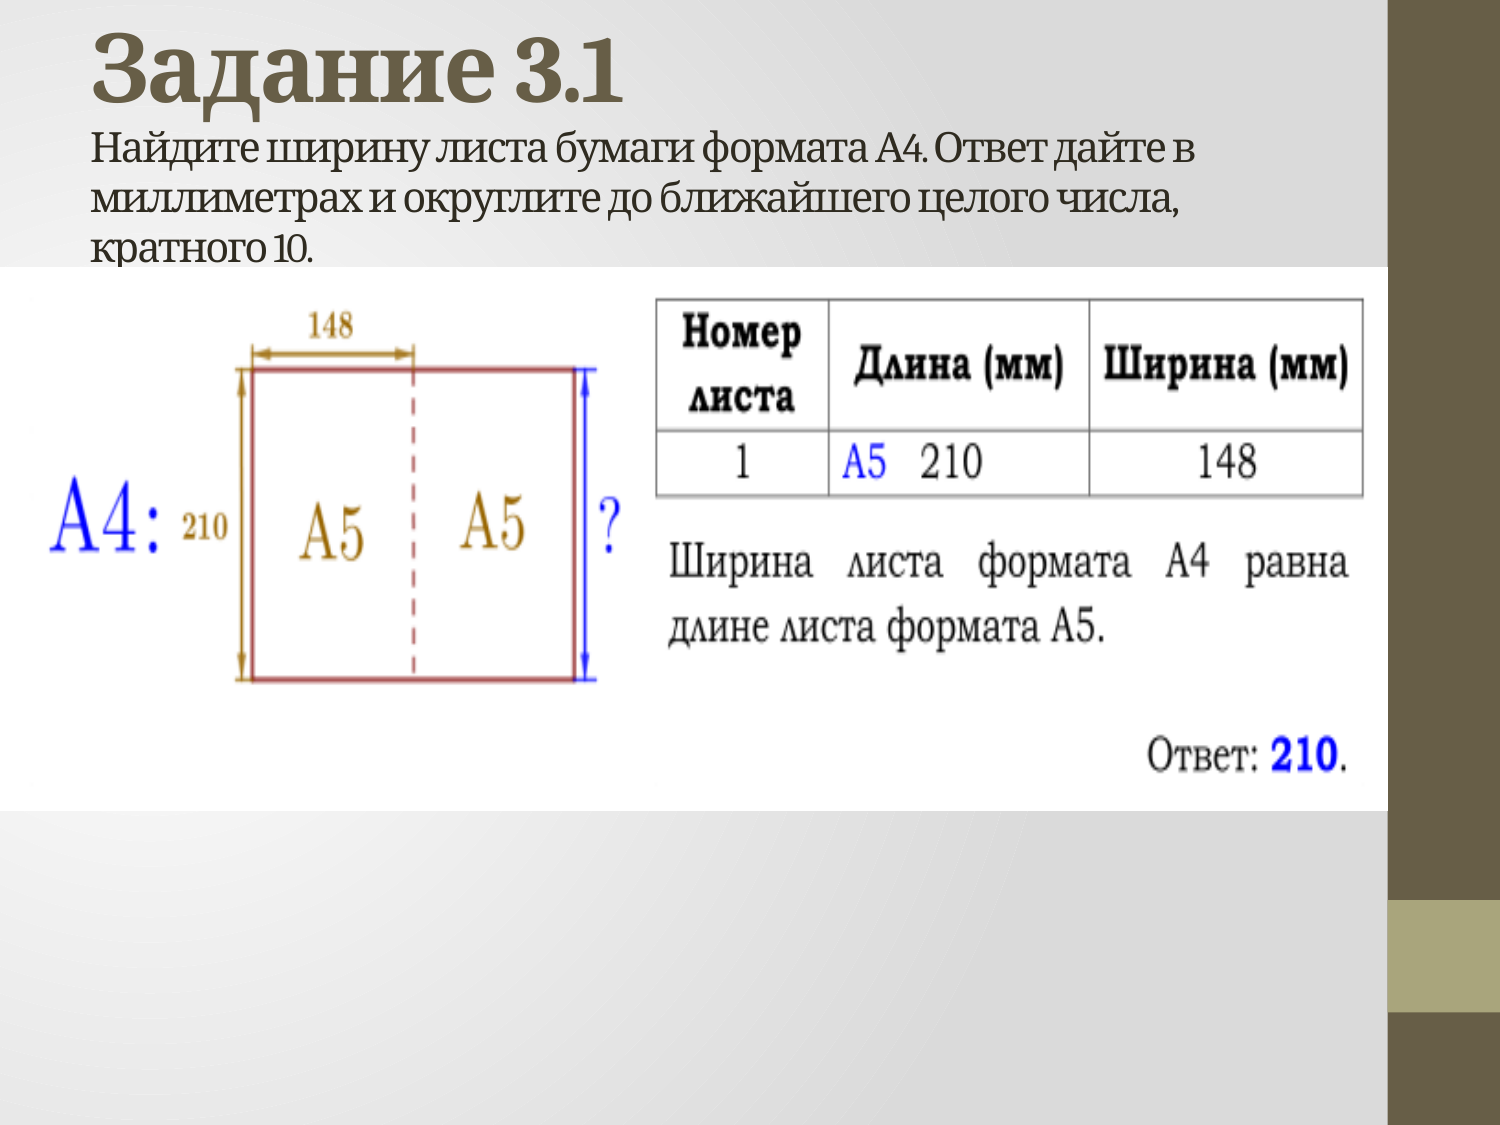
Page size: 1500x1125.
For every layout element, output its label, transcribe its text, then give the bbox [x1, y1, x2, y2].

title Задание 3.1 Найдите ширину листа бумаги формата А4. Ответ дайте в миллиметрах и округлите до ближайшего целого числа, кратного 10. [75, 45, 1325, 233]
picture [0, 266, 1389, 812]
